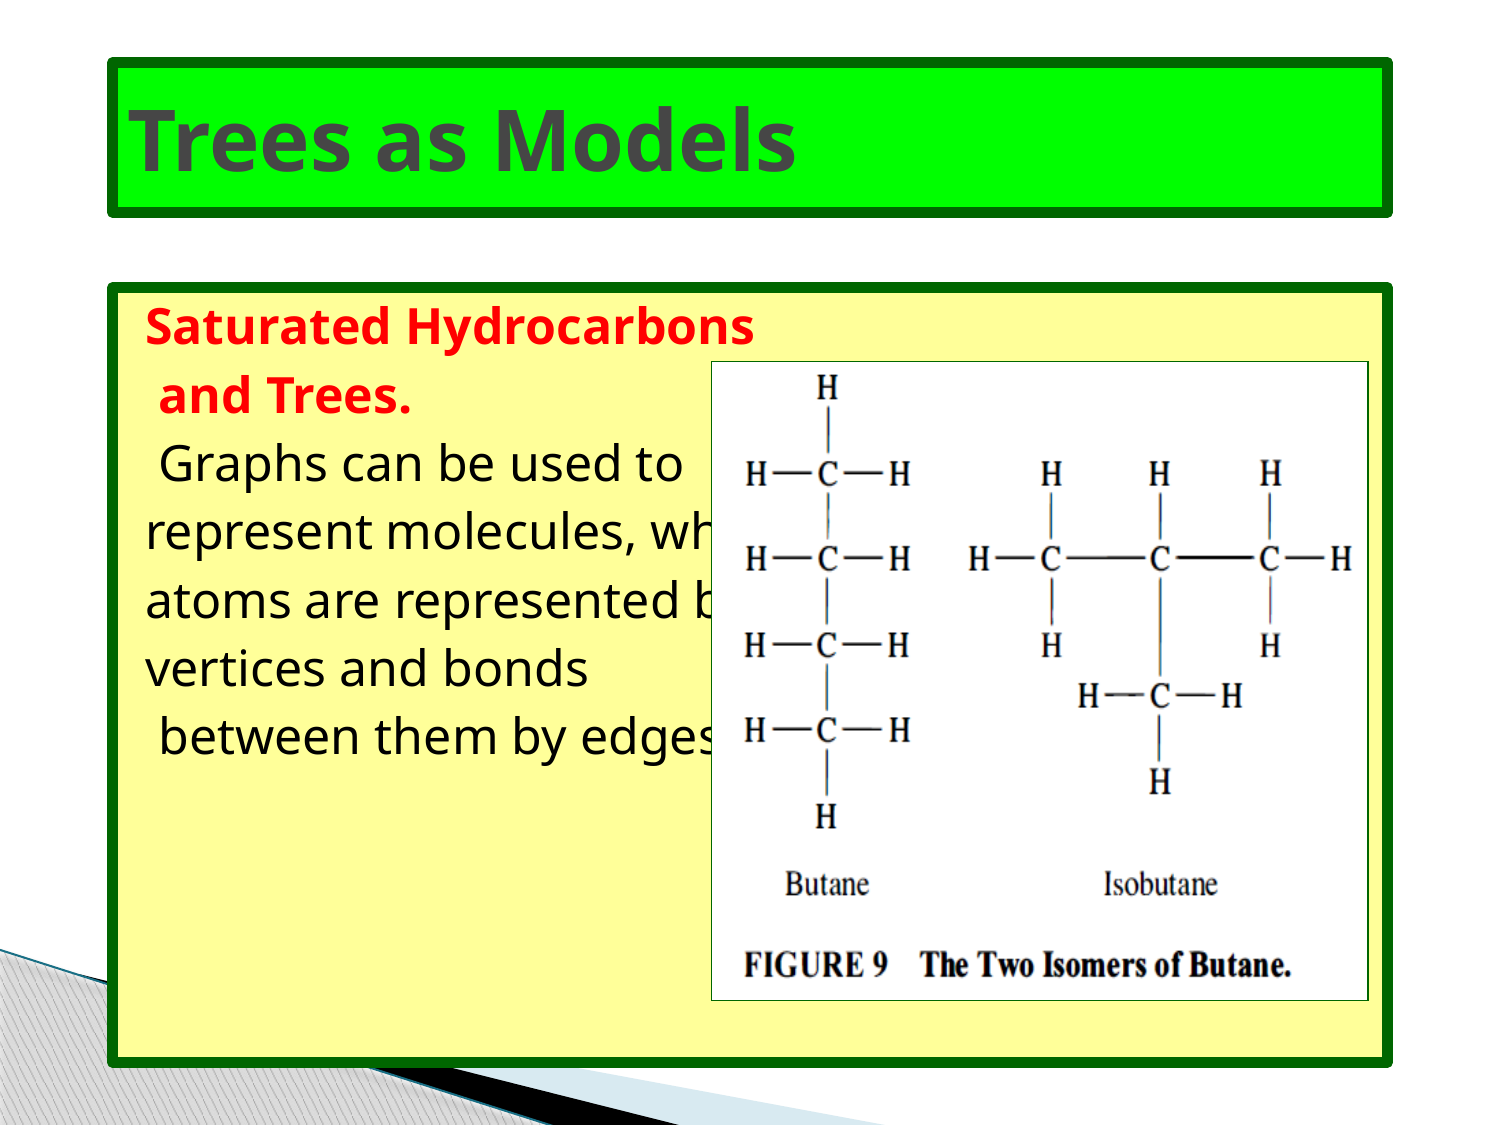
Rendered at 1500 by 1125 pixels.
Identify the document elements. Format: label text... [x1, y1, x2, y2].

title Trees as Models [112, 62, 1388, 213]
list Saturated Hydrocarbons and Trees. Graphs can be used to represent molecules, where atoms are represented by vertices and bonds between them by edges. [112, 287, 1388, 1063]
picture [712, 362, 1368, 1001]
